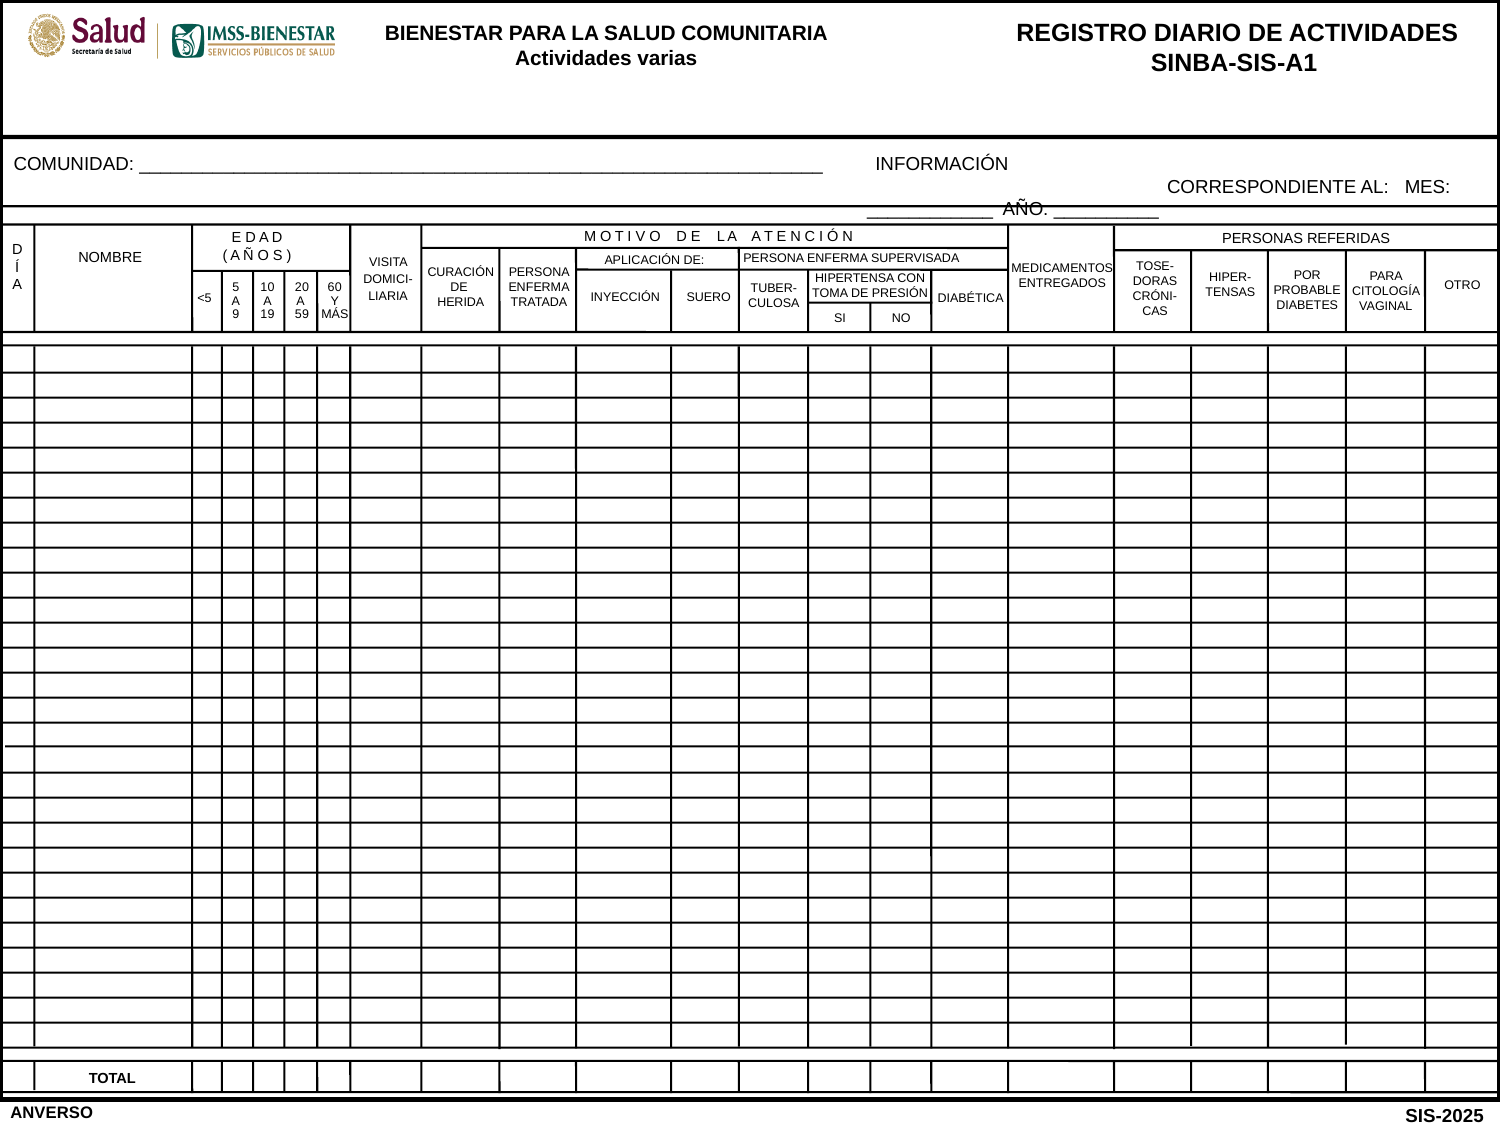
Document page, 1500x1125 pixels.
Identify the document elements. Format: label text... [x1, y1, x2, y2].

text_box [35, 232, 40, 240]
text_box SUERO [652, 281, 717, 311]
text_box E D A D ( A Ñ O S ) [200, 221, 314, 270]
text_box 10 A 19 [255, 273, 280, 329]
text_box PERSONA ENFERMA TRATADA [483, 256, 595, 317]
text_box COMUNIDAD: _________________________________________________________________ INFORMACIÓN CORRESPONDIENTE AL: MES: ____________ AÑO: __________ [0, 144, 1500, 206]
text_box [5, 120, 36, 144]
text_box VISITA DOMICI-LIARIA [336, 244, 440, 311]
text_box 5 A 9 [222, 273, 253, 329]
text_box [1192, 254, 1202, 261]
text_box TOSE-DORAS CRÓNI-CAS [1108, 250, 1191, 326]
text_box M O T I V O D E L A A T E N C I Ó N [435, 219, 1002, 252]
text_box NOMBRE [35, 240, 185, 273]
text_box PARA CITOLOGÍA VAGINAL [1333, 260, 1438, 321]
text_box 5 A 9 [216, 273, 221, 329]
text_box MEDICAMENTOS ENTREGADOS [1009, 252, 1108, 298]
text_box <5 [182, 282, 192, 313]
text_box OTRO [1423, 269, 1500, 300]
text_box HIPERTENSA CON TOMA DE PRESIÓN [783, 272, 931, 308]
text_box INYECCIÓN [569, 281, 652, 311]
text_box TUBER-CULOSA [717, 272, 808, 318]
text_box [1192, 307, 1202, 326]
text_box COMUNIDAD: _________________________________________________________________ INFORMACIÓN CORRESPONDIENTE AL: MES: ____________ AÑO: __________ [0, 207, 1500, 224]
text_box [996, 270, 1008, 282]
text_box <5 [193, 282, 216, 313]
text_box NO [871, 303, 932, 333]
text_box D Í A [0, 232, 34, 300]
text_box 20 A 59 [280, 273, 284, 329]
picture [28, 13, 335, 59]
text_box TOTAL [37, 1061, 188, 1092]
text_box ANVERSO [0, 1094, 127, 1125]
text_box APLICACIÓN DE: [570, 244, 739, 275]
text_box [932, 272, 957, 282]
text_box 20 A 59 [285, 273, 306, 329]
text_box 60 Y MÁS [318, 273, 364, 329]
text_box CURACIÓN DE HERIDA [404, 256, 483, 317]
text_box HIPER-TENSAS [1192, 261, 1256, 307]
text_box POR PROBABLE DIABETES [1256, 260, 1333, 320]
text_box PERSONA ENFERMA SUPERVISADA [697, 242, 1005, 272]
text_box 60 Y MÁS [306, 273, 317, 329]
text_box DIABÉTICA [914, 282, 1027, 312]
text_box PERSONAS REFERIDAS [1115, 221, 1497, 254]
text_box D Í A [35, 273, 40, 300]
text_box SI [808, 303, 870, 333]
